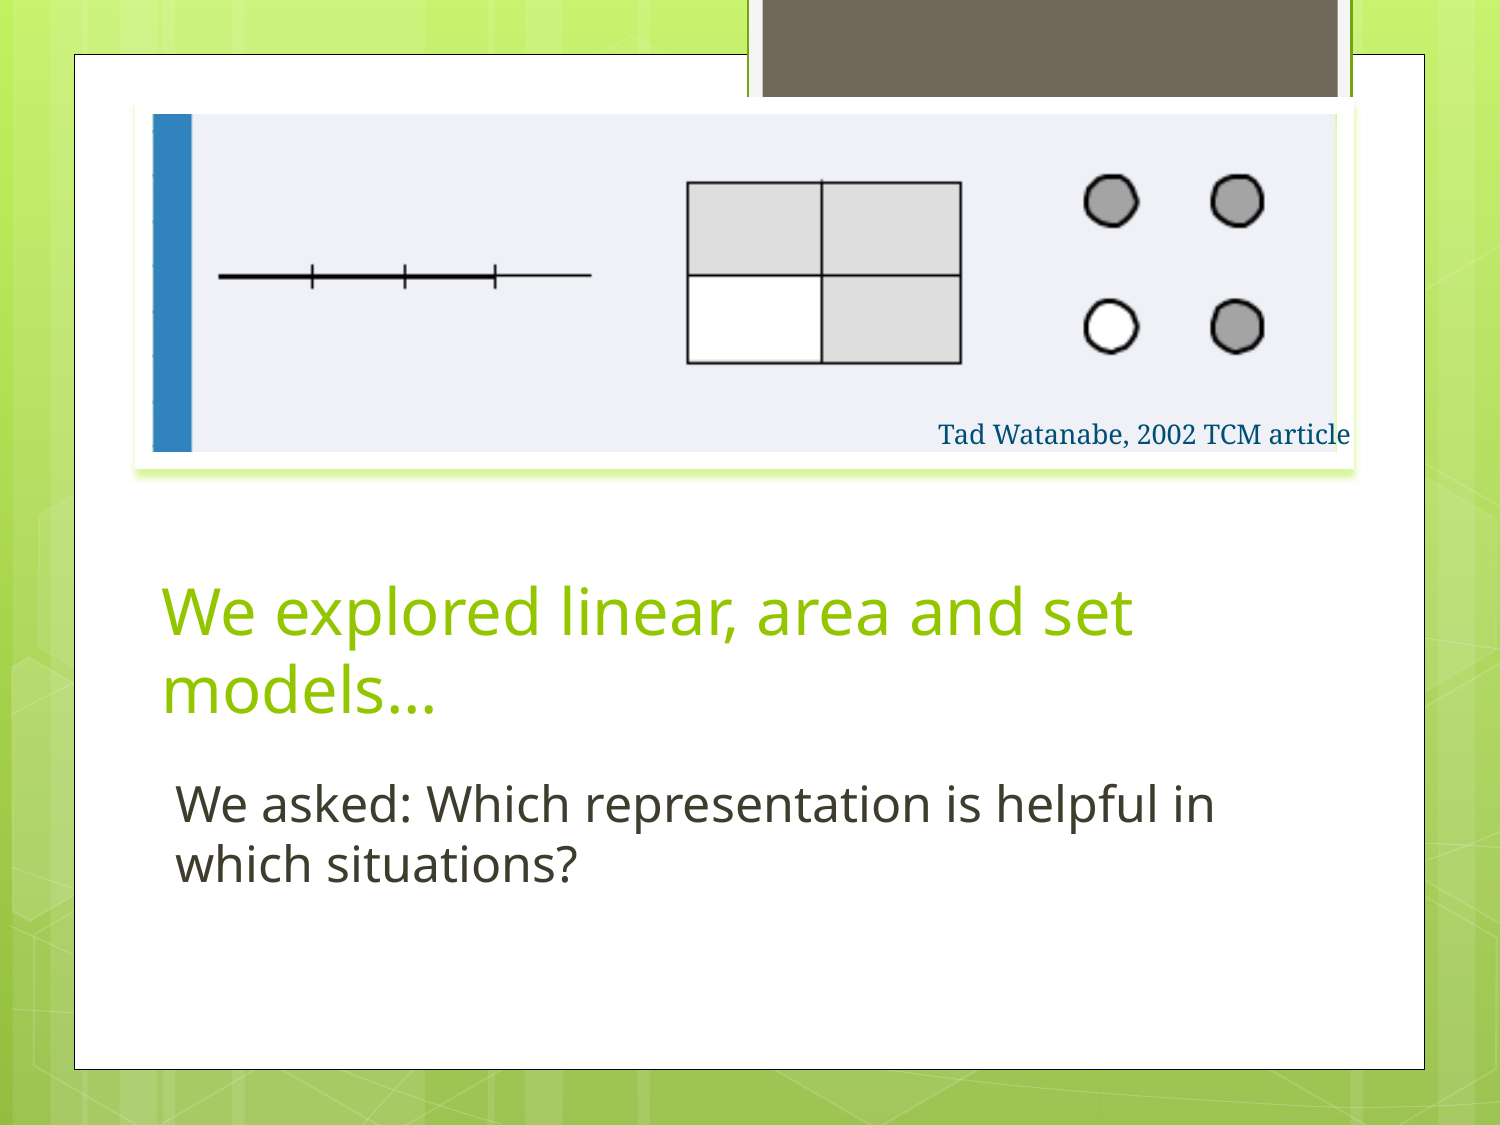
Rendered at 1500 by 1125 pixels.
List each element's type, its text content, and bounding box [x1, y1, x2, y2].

picture [151, 113, 1338, 453]
text_box Tad Watanabe, 2002 TCM article [1341, 411, 1362, 455]
title We explored linear, area and set models… [146, 562, 1354, 734]
list We asked: Which representation is helpful in which situations? [160, 764, 1368, 906]
